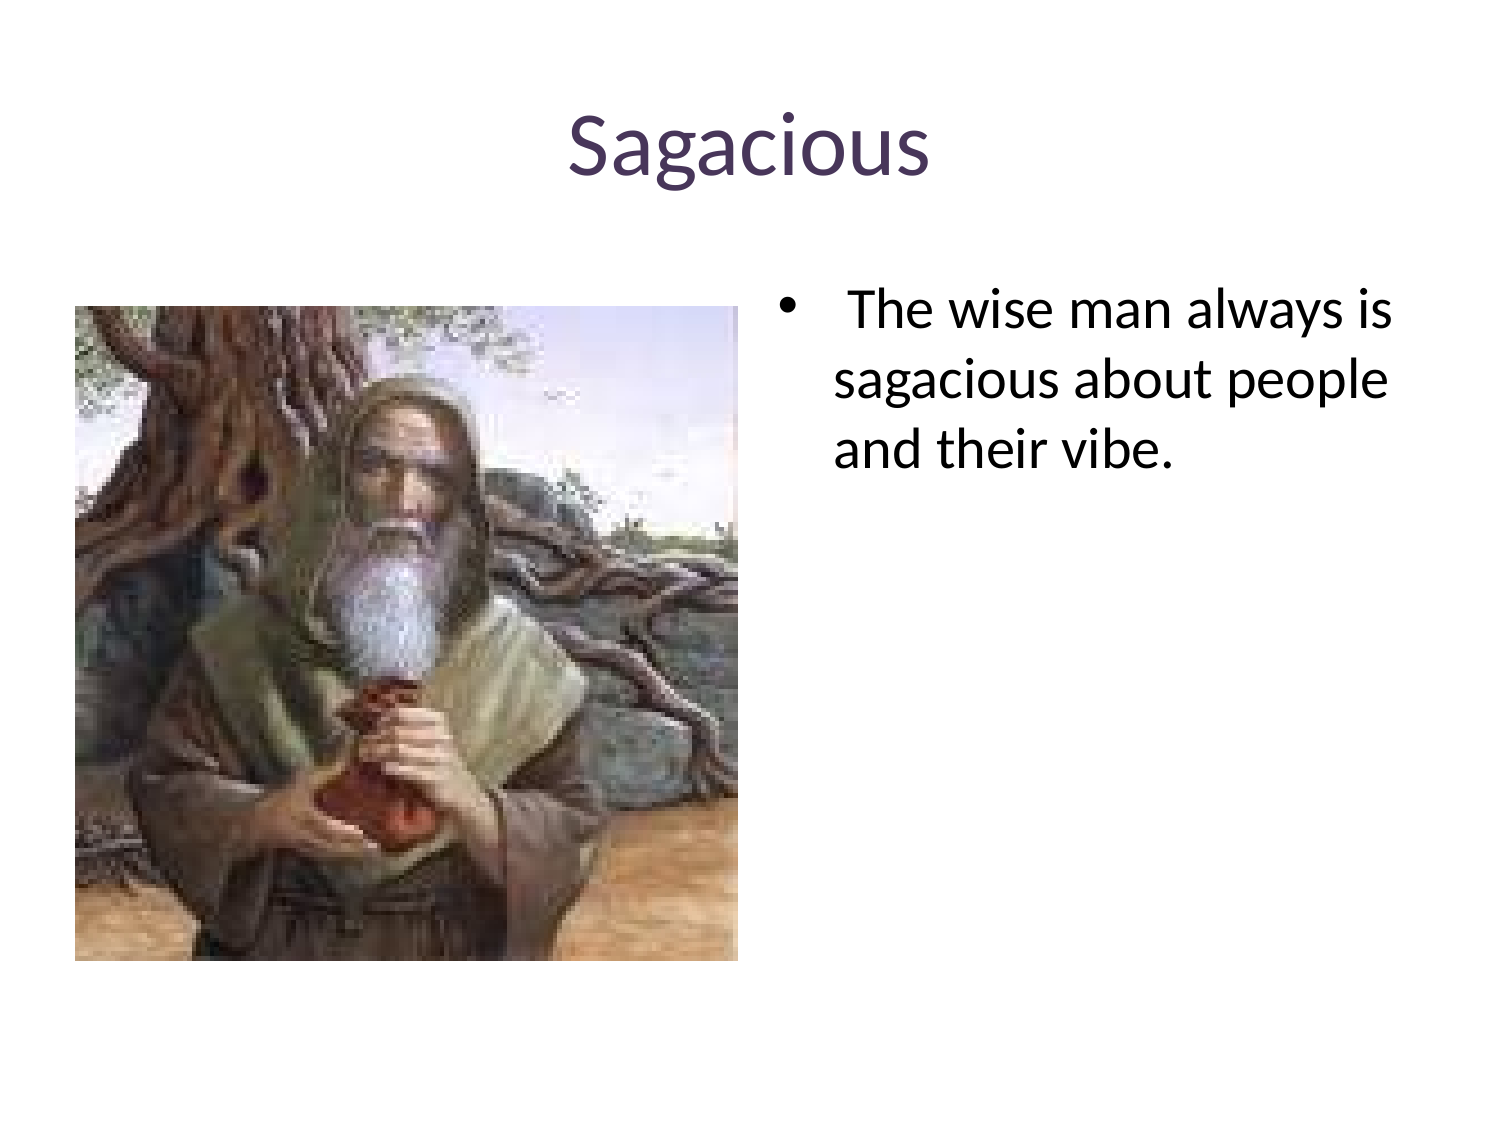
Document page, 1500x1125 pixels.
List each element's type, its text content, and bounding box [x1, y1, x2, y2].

list The wise man always is sagacious about people and their vibe. [762, 262, 1425, 1005]
title Sagacious [75, 45, 1425, 233]
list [74, 262, 738, 1006]
